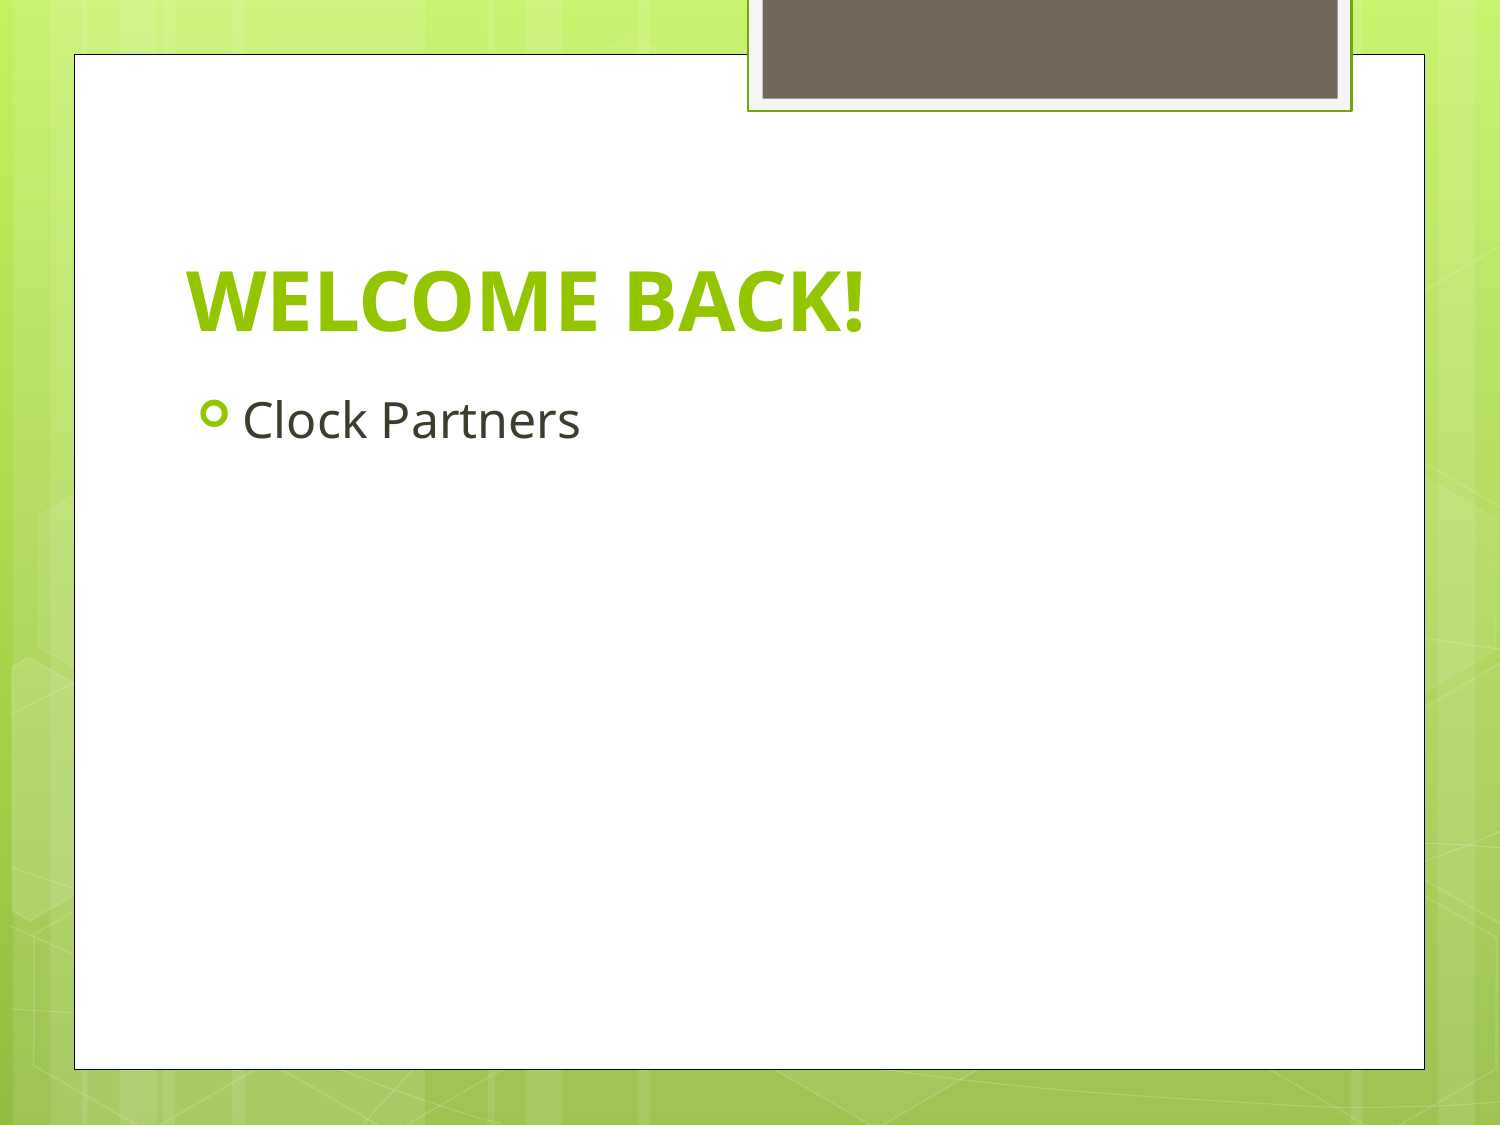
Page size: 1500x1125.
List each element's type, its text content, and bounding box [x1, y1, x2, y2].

list Clock Partners [171, 381, 1283, 957]
title WELCOME BACK! [171, 168, 1324, 357]
